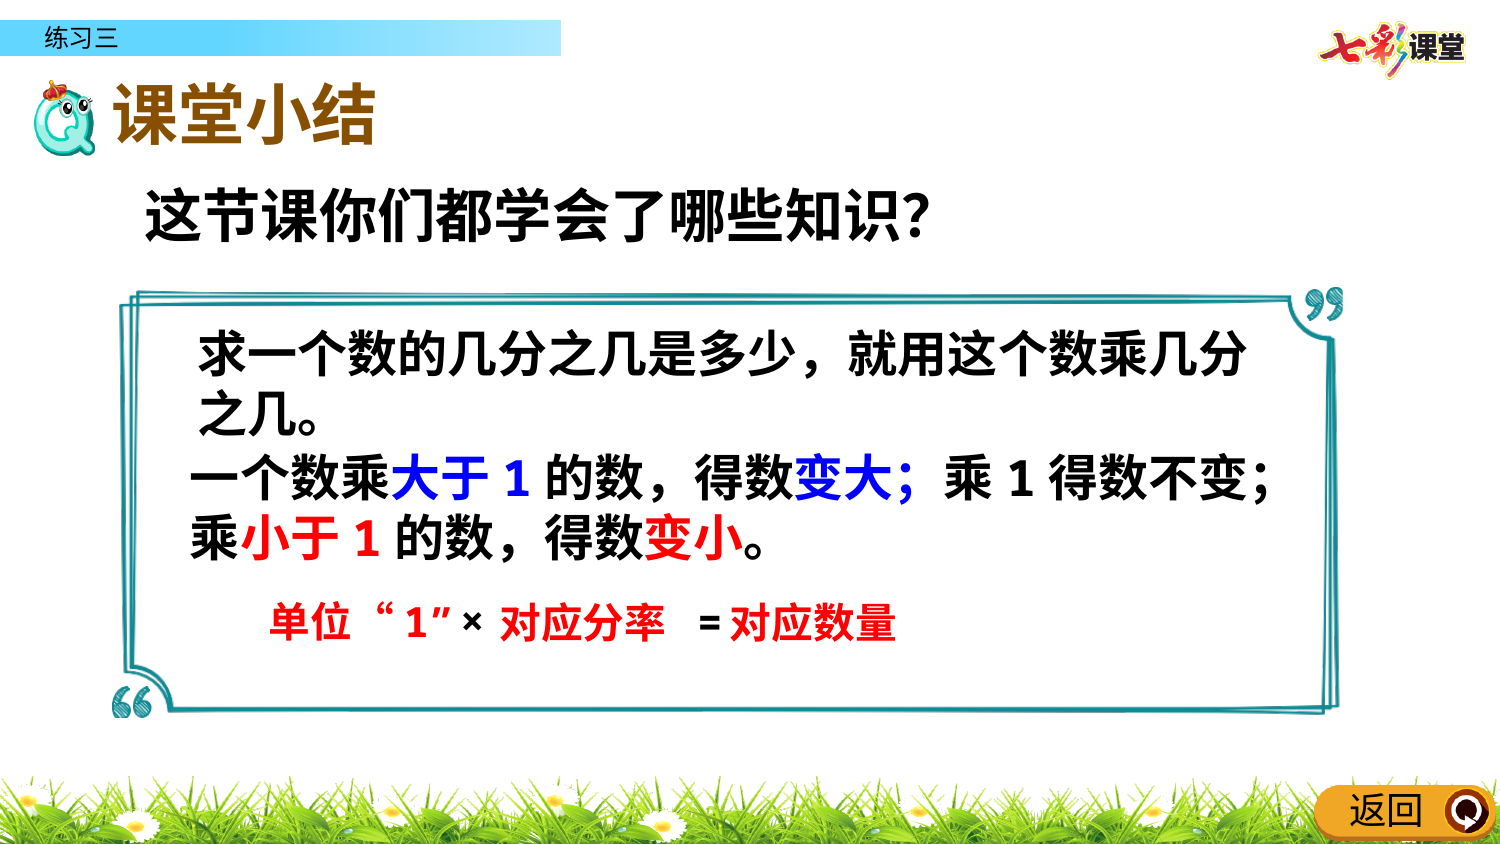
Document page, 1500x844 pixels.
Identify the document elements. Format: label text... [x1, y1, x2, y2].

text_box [175, 392, 1356, 576]
text_box 这节课你们都学会了哪些知识？ [133, 173, 972, 255]
text_box 课堂小结 [100, 67, 404, 159]
picture [34, 80, 96, 156]
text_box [253, 586, 936, 706]
picture [1316, 20, 1468, 80]
picture [111, 287, 1343, 718]
picture [0, 776, 1500, 844]
